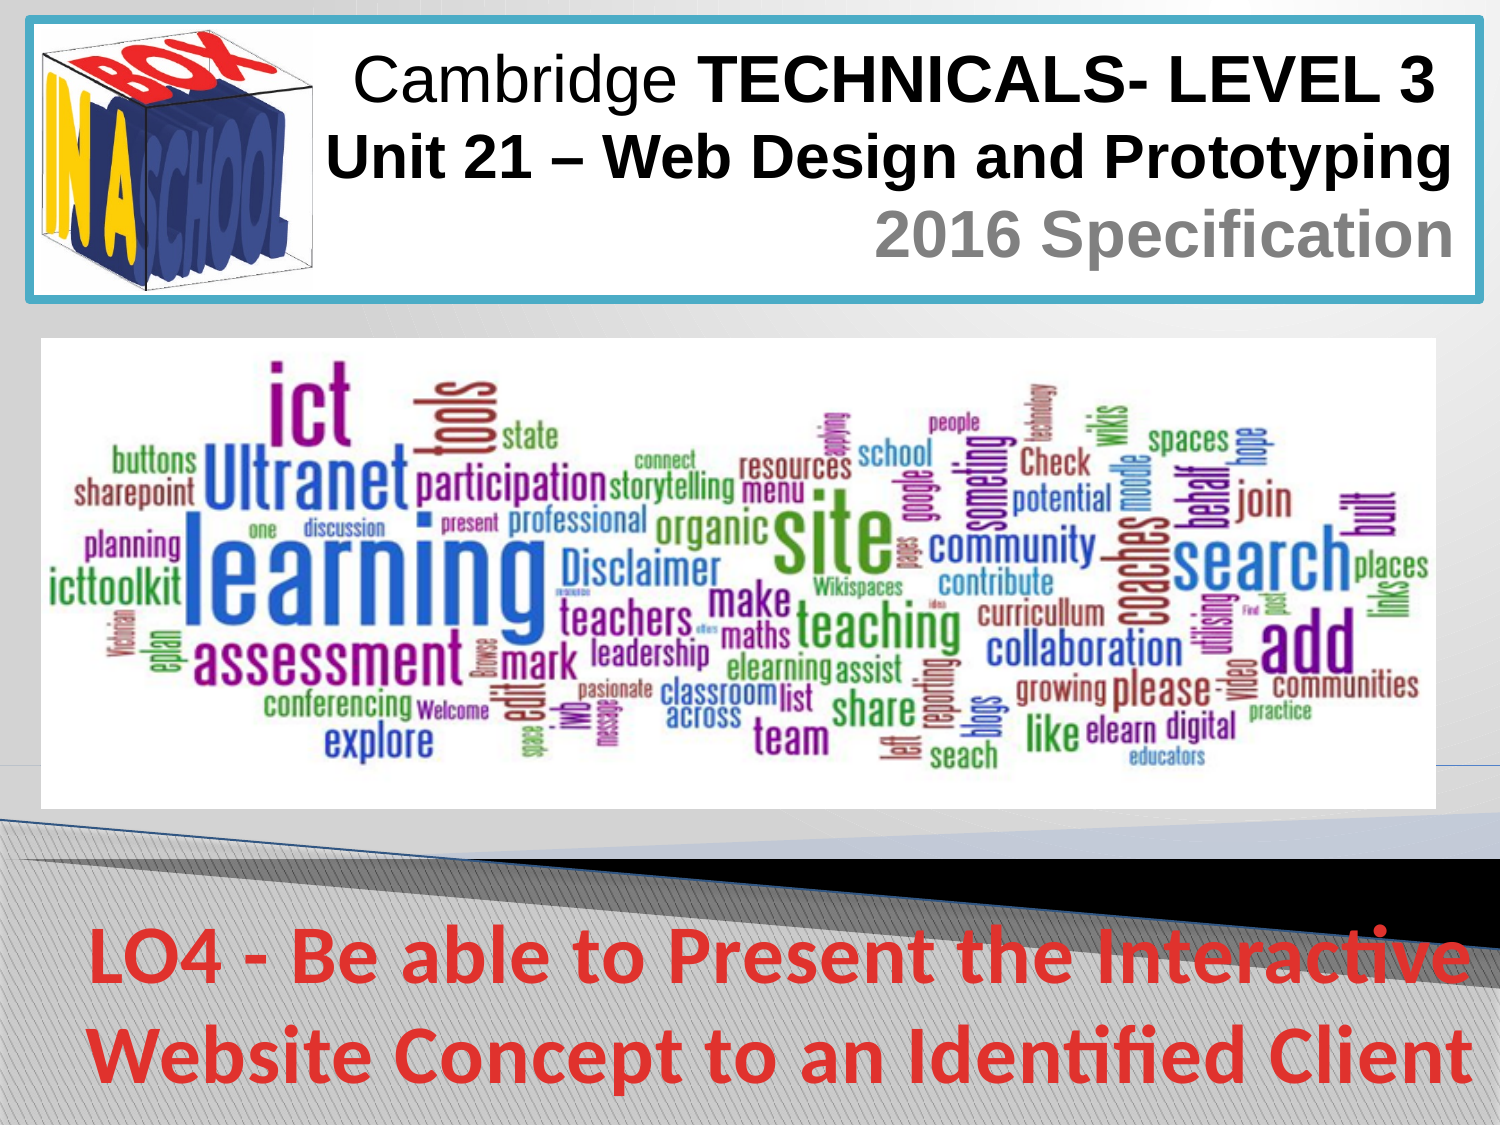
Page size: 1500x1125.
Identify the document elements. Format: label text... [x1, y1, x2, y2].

text_box [25, 15, 1484, 304]
picture [41, 29, 314, 291]
text_box Cambridge TECHNICALS- LEVEL 3 Unit 21 – Web Design and Prototyping 2016 Specification [265, 28, 1471, 278]
picture [41, 337, 1436, 809]
picture [1495, 951, 1500, 989]
subtitle LO4 - Be able to Present the Interactive Website Concept to an Identified Client [53, 893, 1495, 1020]
picture [5, 859, 823, 893]
